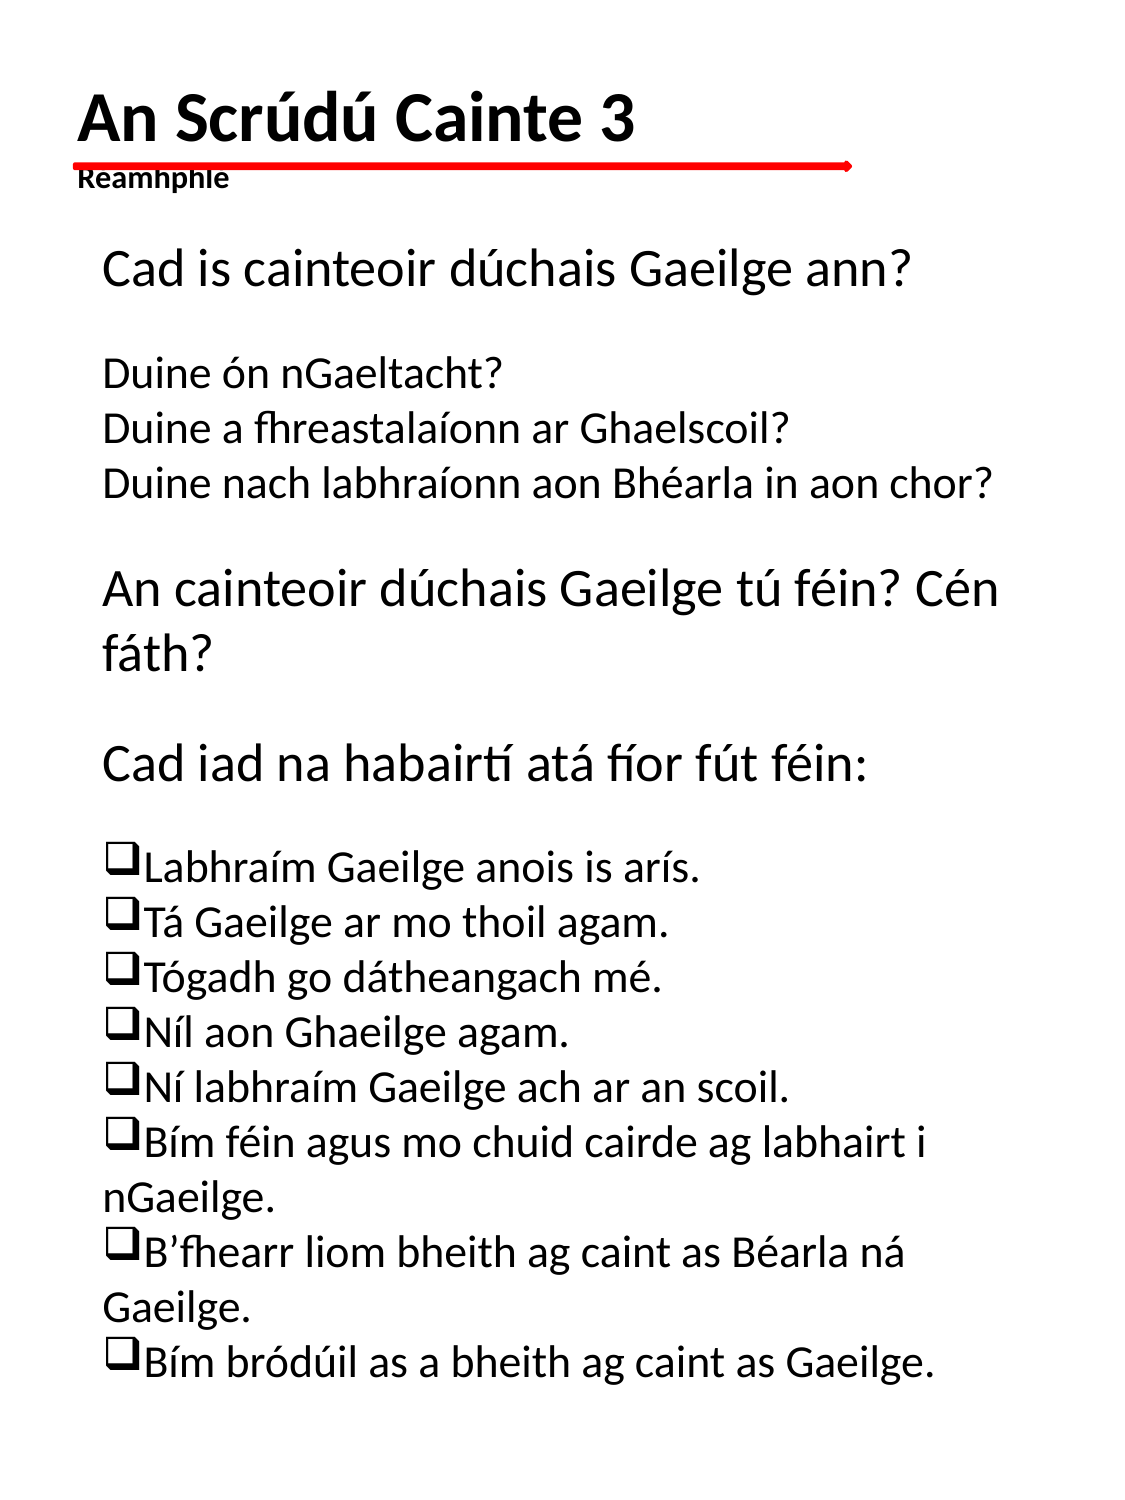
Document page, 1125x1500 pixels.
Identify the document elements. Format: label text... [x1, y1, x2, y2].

text_box Cad is cainteoir dúchais Gaeilge ann? Duine ón nGaeltacht? Duine a fhreastalaíonn ar Ghaelscoil? Duine nach labhraíonn aon Bhéarla in aon chor? An cainteoir dúchais Gaeilge tú féin? Cén fáth? Cad iad na habairtí atá fíor fút féin: Labhraím Gaeilge anois is arís. Tá Gaeilge ar mo thoil agam. Tógadh go dátheangach mé. Níl aon Ghaeilge agam. Ní labhraím Gaeilge ach ar an scoil. Bím féin agus mo chuid cairde ag labhairt i nGaeilge. B’fhearr liom bheith ag caint as Béarla ná Gaeilge. Bím bródúil as a bheith ag caint as Gaeilge. [87, 225, 1038, 1500]
text_box An Scrúdú Cainte 3 Réamhphlé [62, 62, 1075, 203]
text_box [72, 160, 853, 172]
